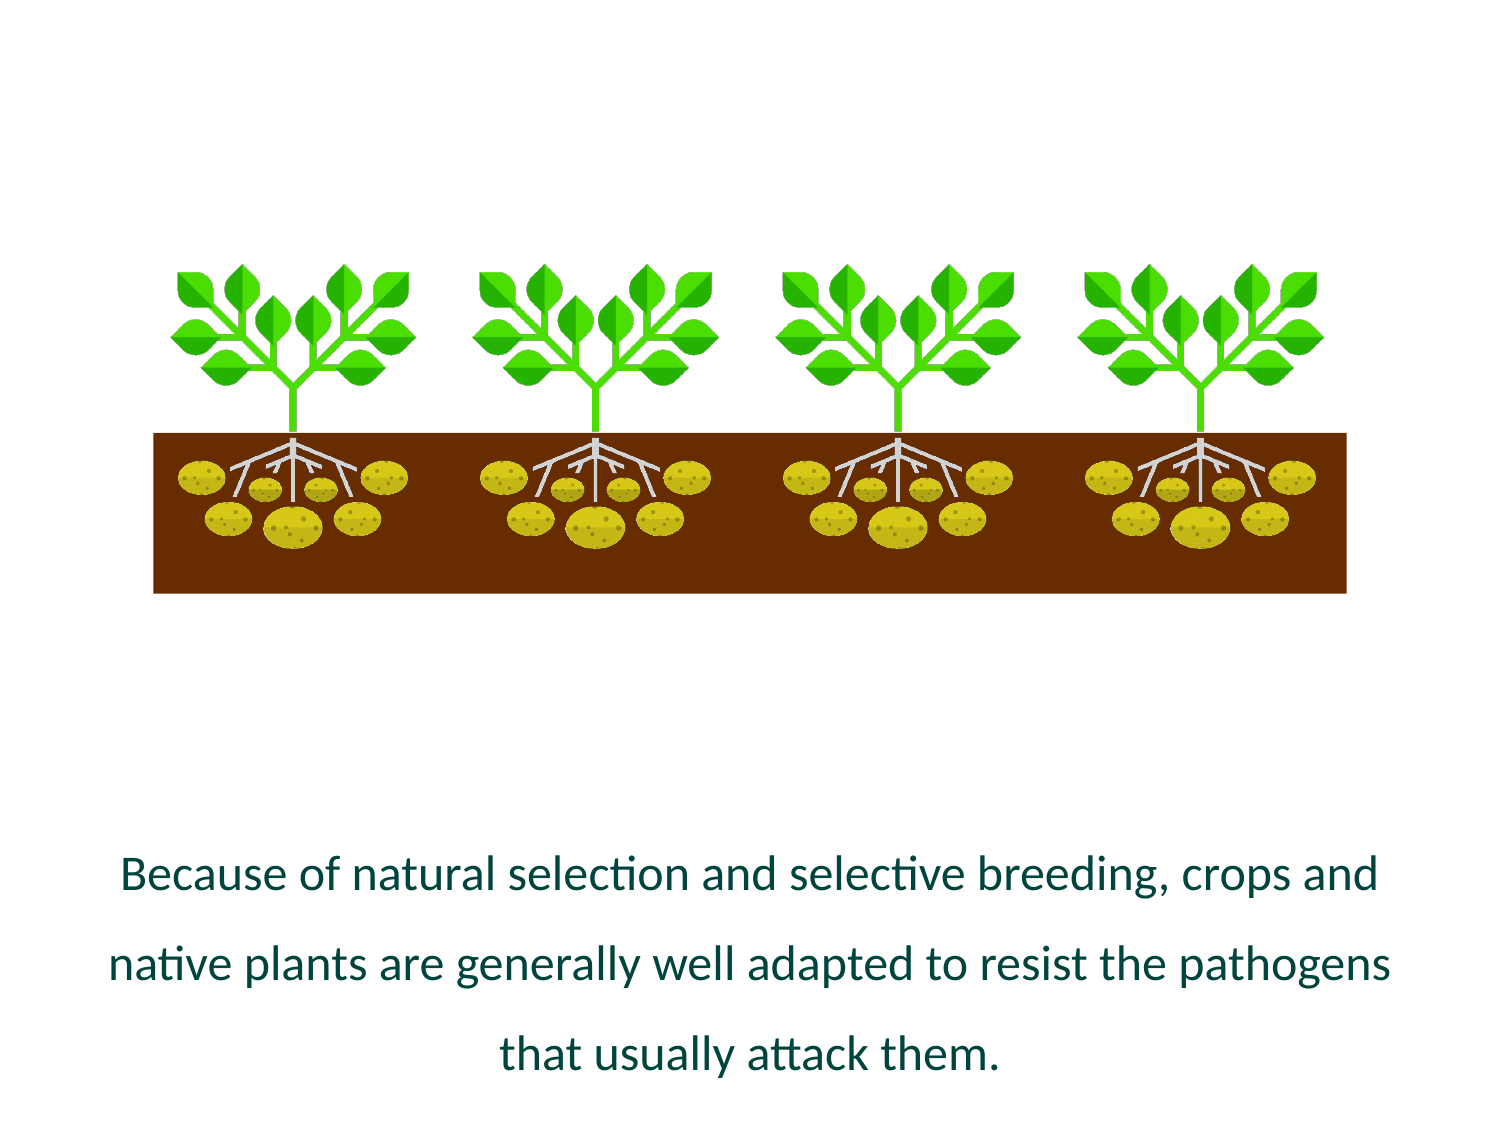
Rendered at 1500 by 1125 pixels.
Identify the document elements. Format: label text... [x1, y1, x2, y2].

picture [472, 264, 719, 550]
picture [1077, 264, 1324, 550]
picture [775, 264, 1022, 550]
text_box [151, 431, 1349, 596]
text_box Because of natural selection and selective breeding, crops and native plants are generally well adapted to resist the pathogens that usually attack them. [47, 802, 1452, 1088]
picture [169, 264, 416, 550]
